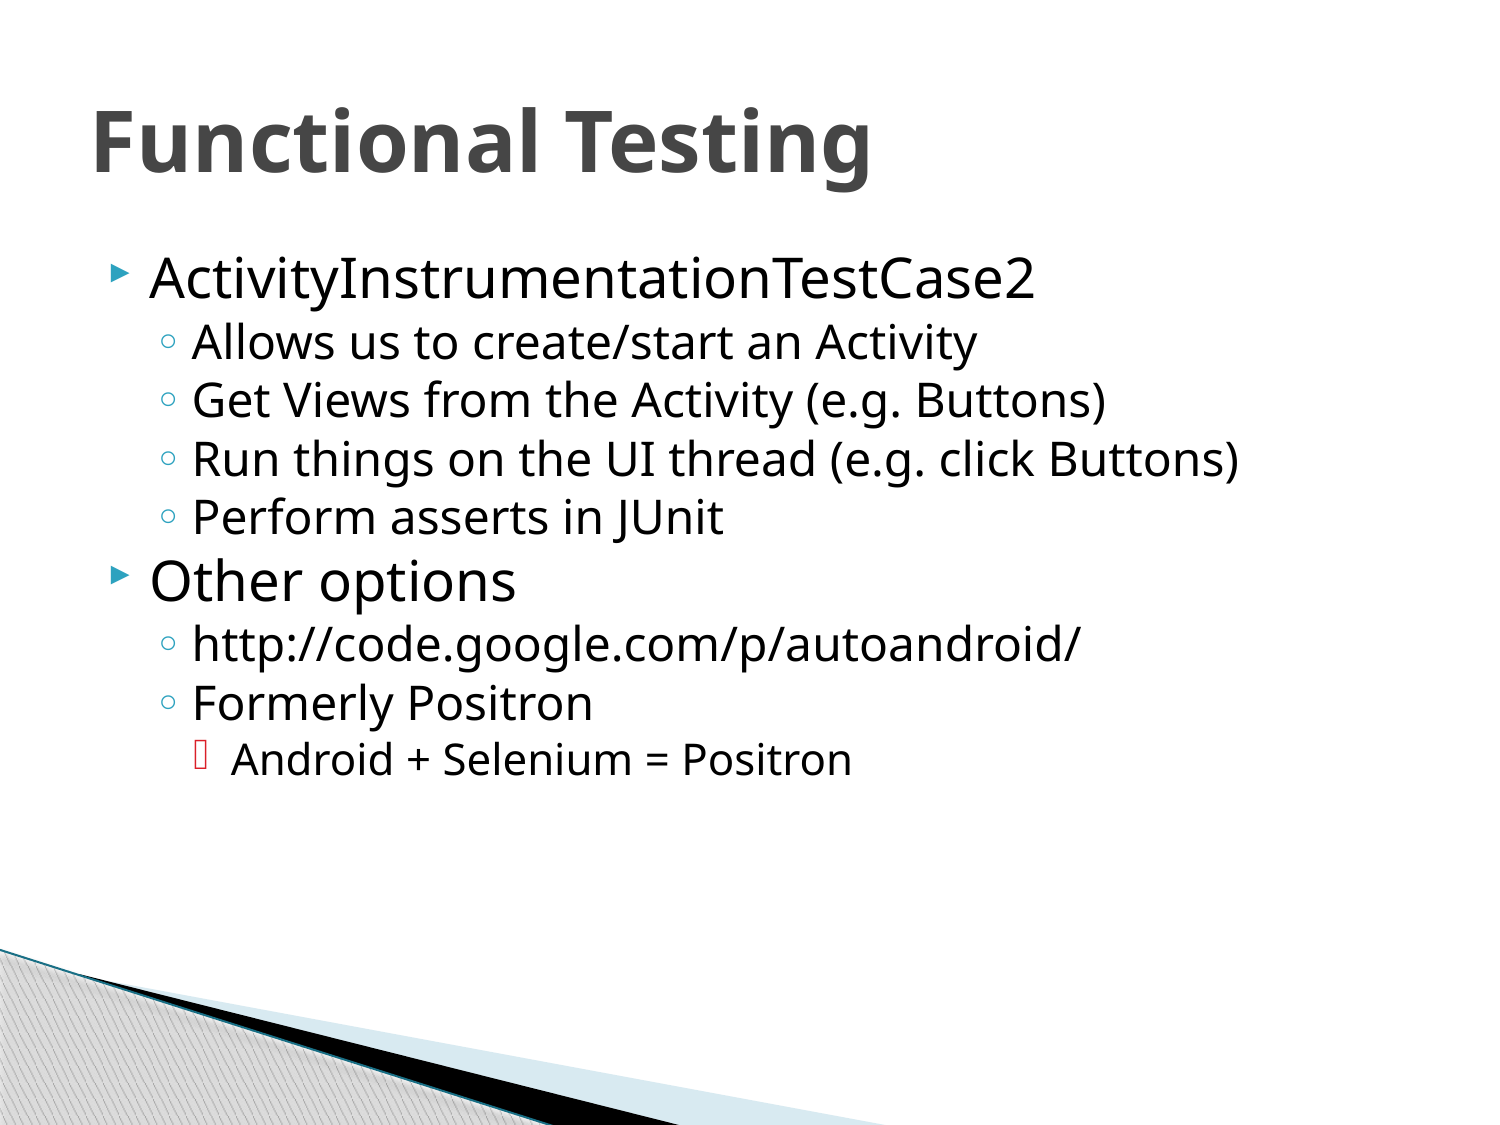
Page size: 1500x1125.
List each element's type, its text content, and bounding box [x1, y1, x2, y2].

list ActivityInstrumentationTestCase2 Allows us to create/start an Activity Get Views from the Activity (e.g. Buttons) Run things on the UI thread (e.g. click Buttons) Perform asserts in JUnit Other options http://code.google.com/p/autoandroid/ Formerly Positron Android + Selenium = Positron [75, 243, 1425, 986]
title Functional Testing [75, 45, 1425, 233]
